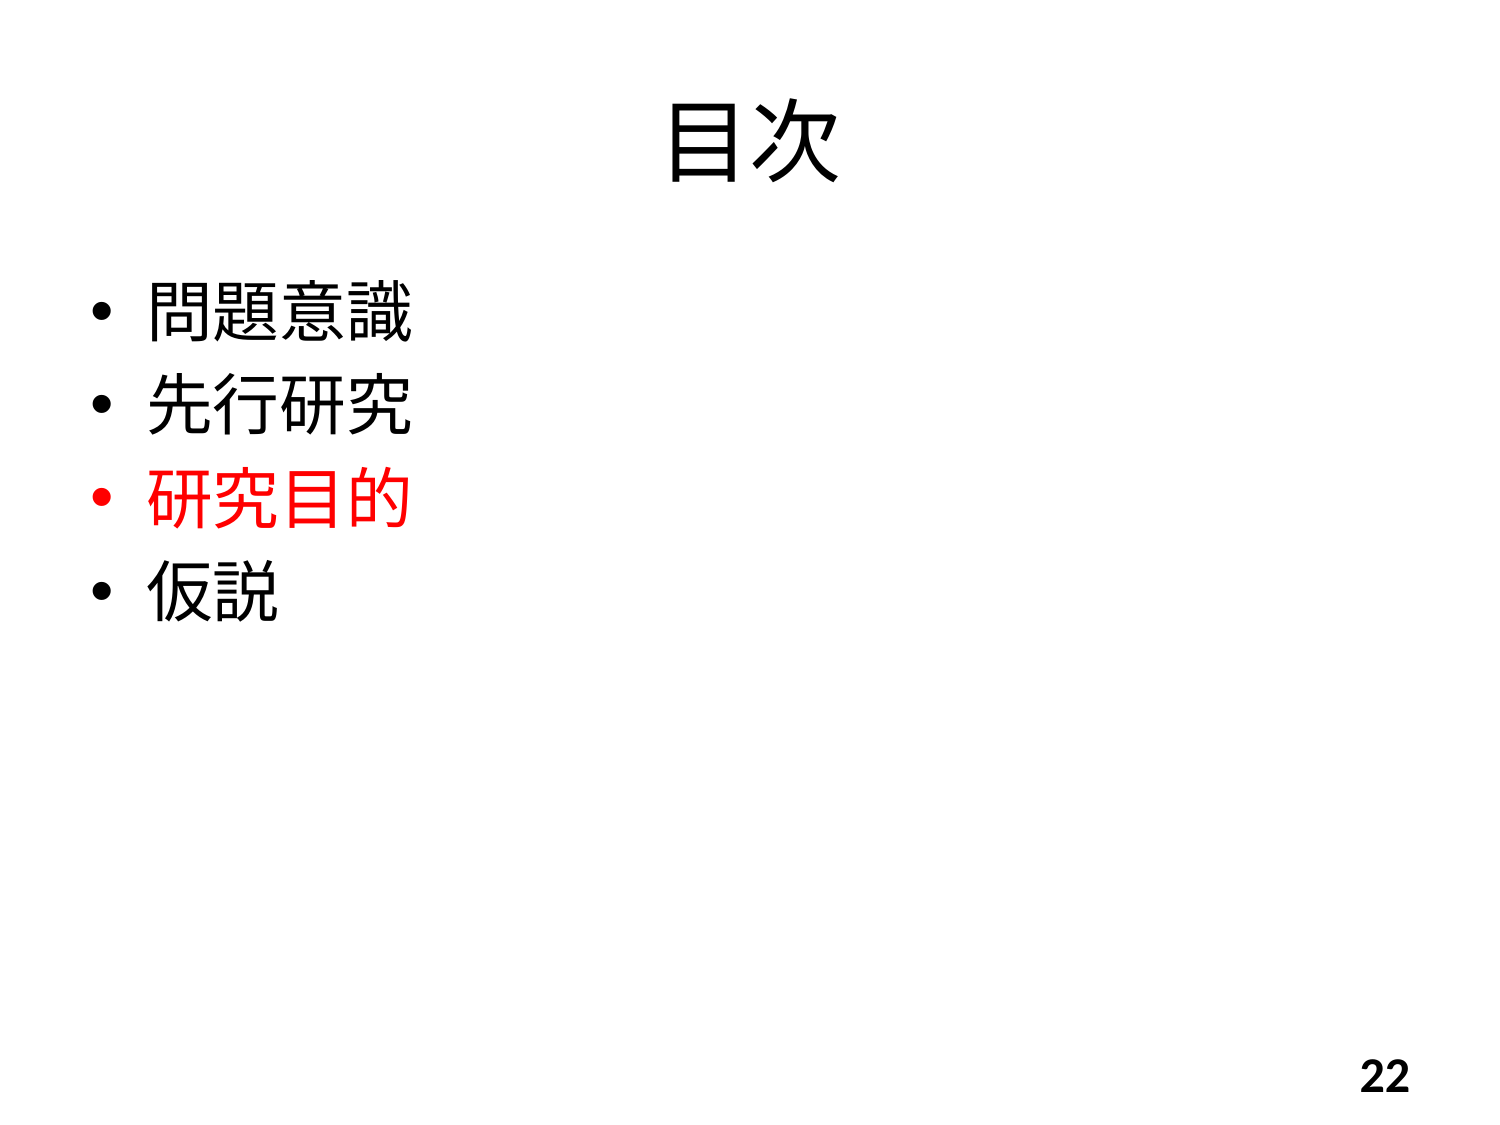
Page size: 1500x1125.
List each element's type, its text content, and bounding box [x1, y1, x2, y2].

slide_number 22 [1074, 1042, 1425, 1103]
title 目次 [75, 45, 1425, 233]
list 問題意識 先行研究 研究目的 仮説 [75, 262, 1425, 1005]
